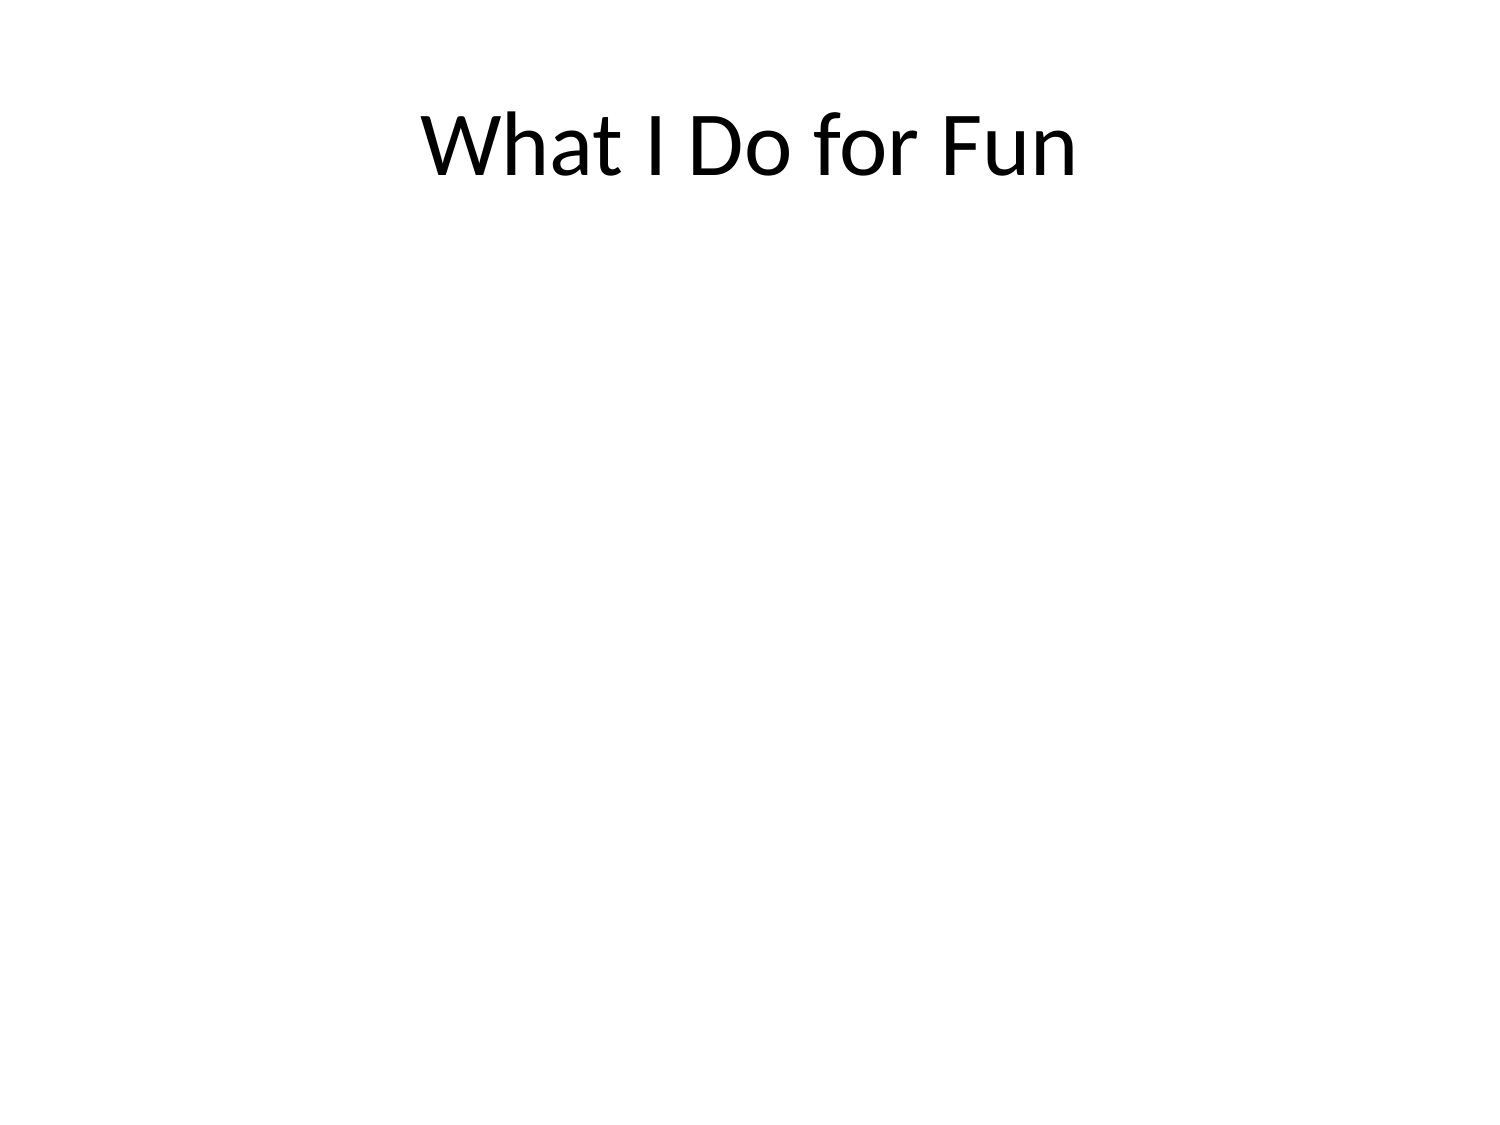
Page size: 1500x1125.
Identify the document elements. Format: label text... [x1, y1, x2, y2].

title What I Do for Fun [75, 45, 1425, 233]
